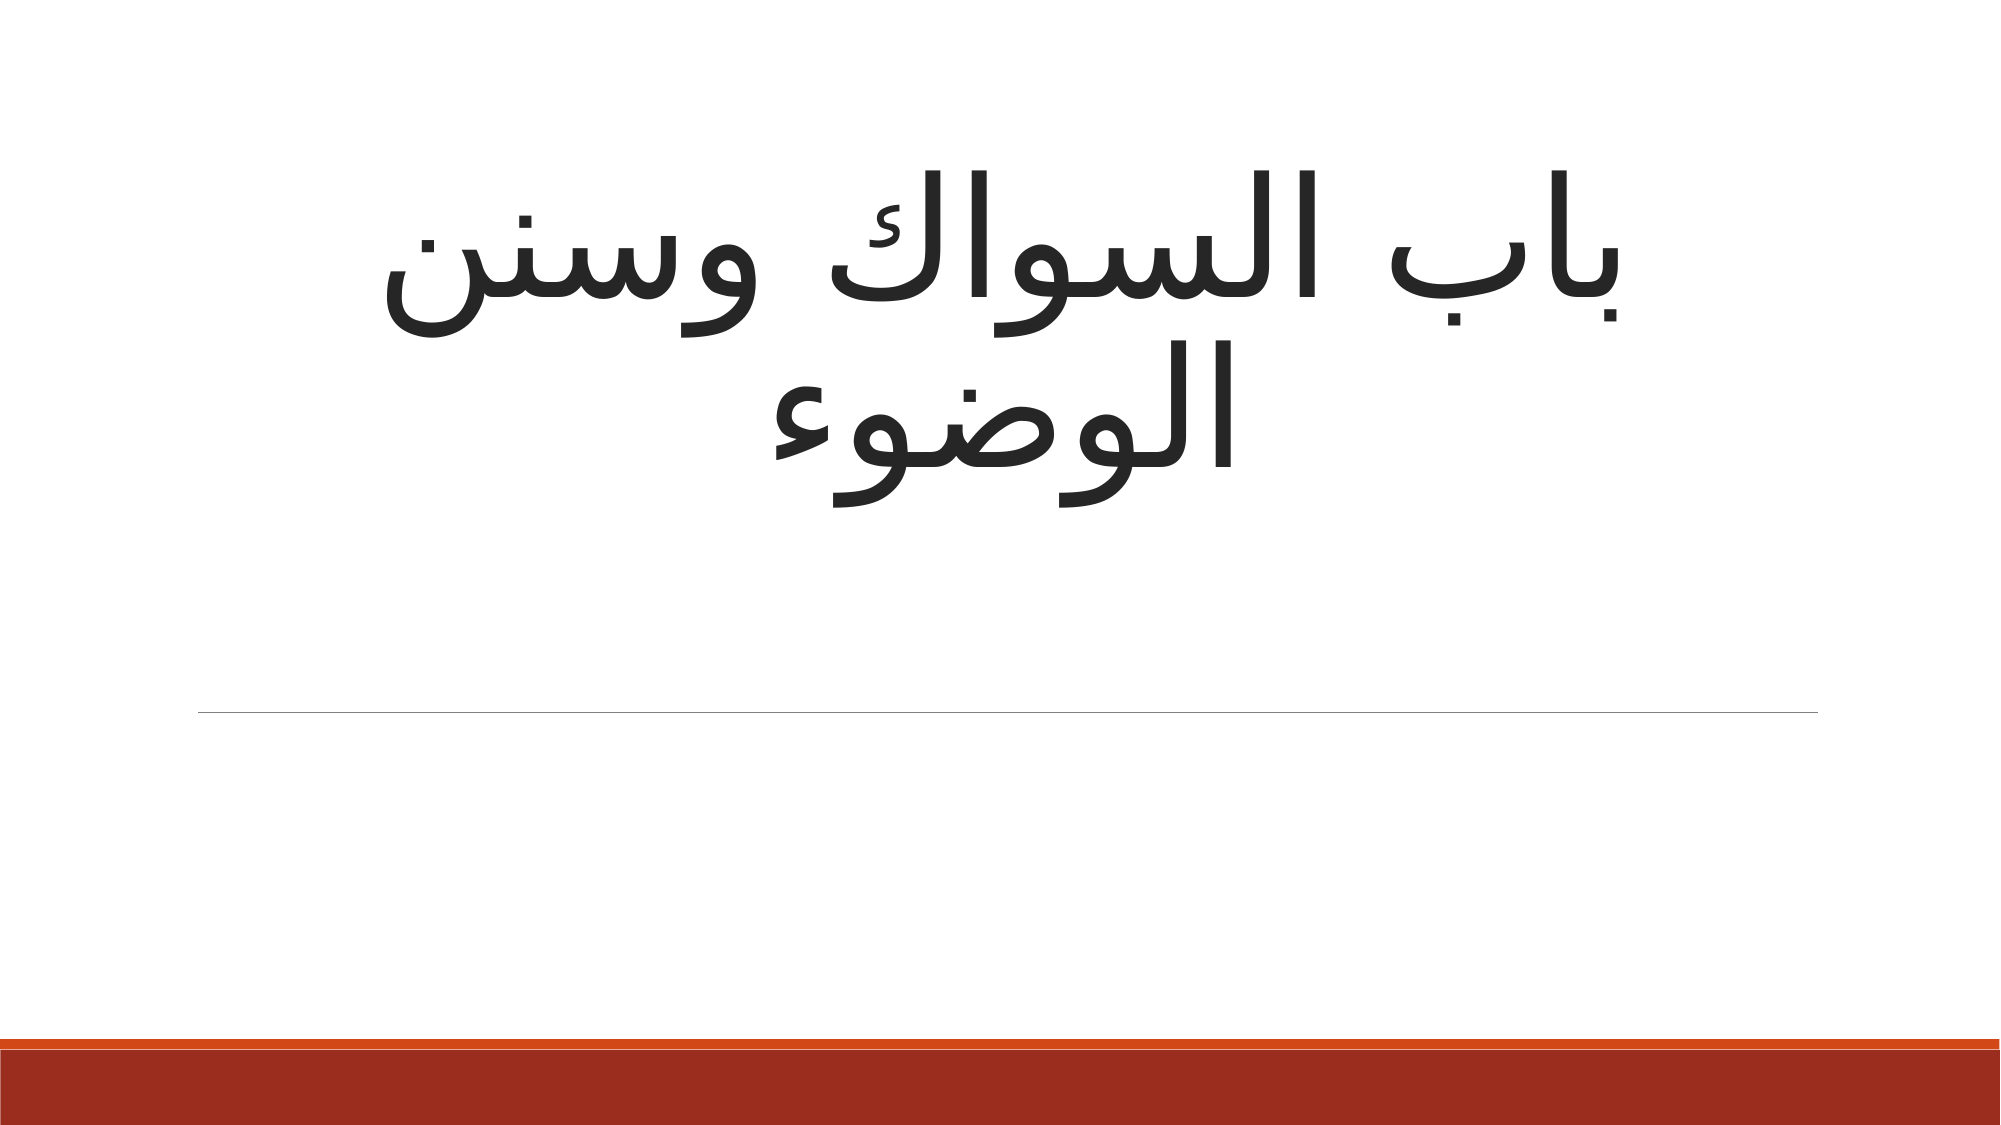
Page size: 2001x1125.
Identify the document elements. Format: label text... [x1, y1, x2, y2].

title باب السواك وسنن الوضوء [180, 124, 1830, 710]
